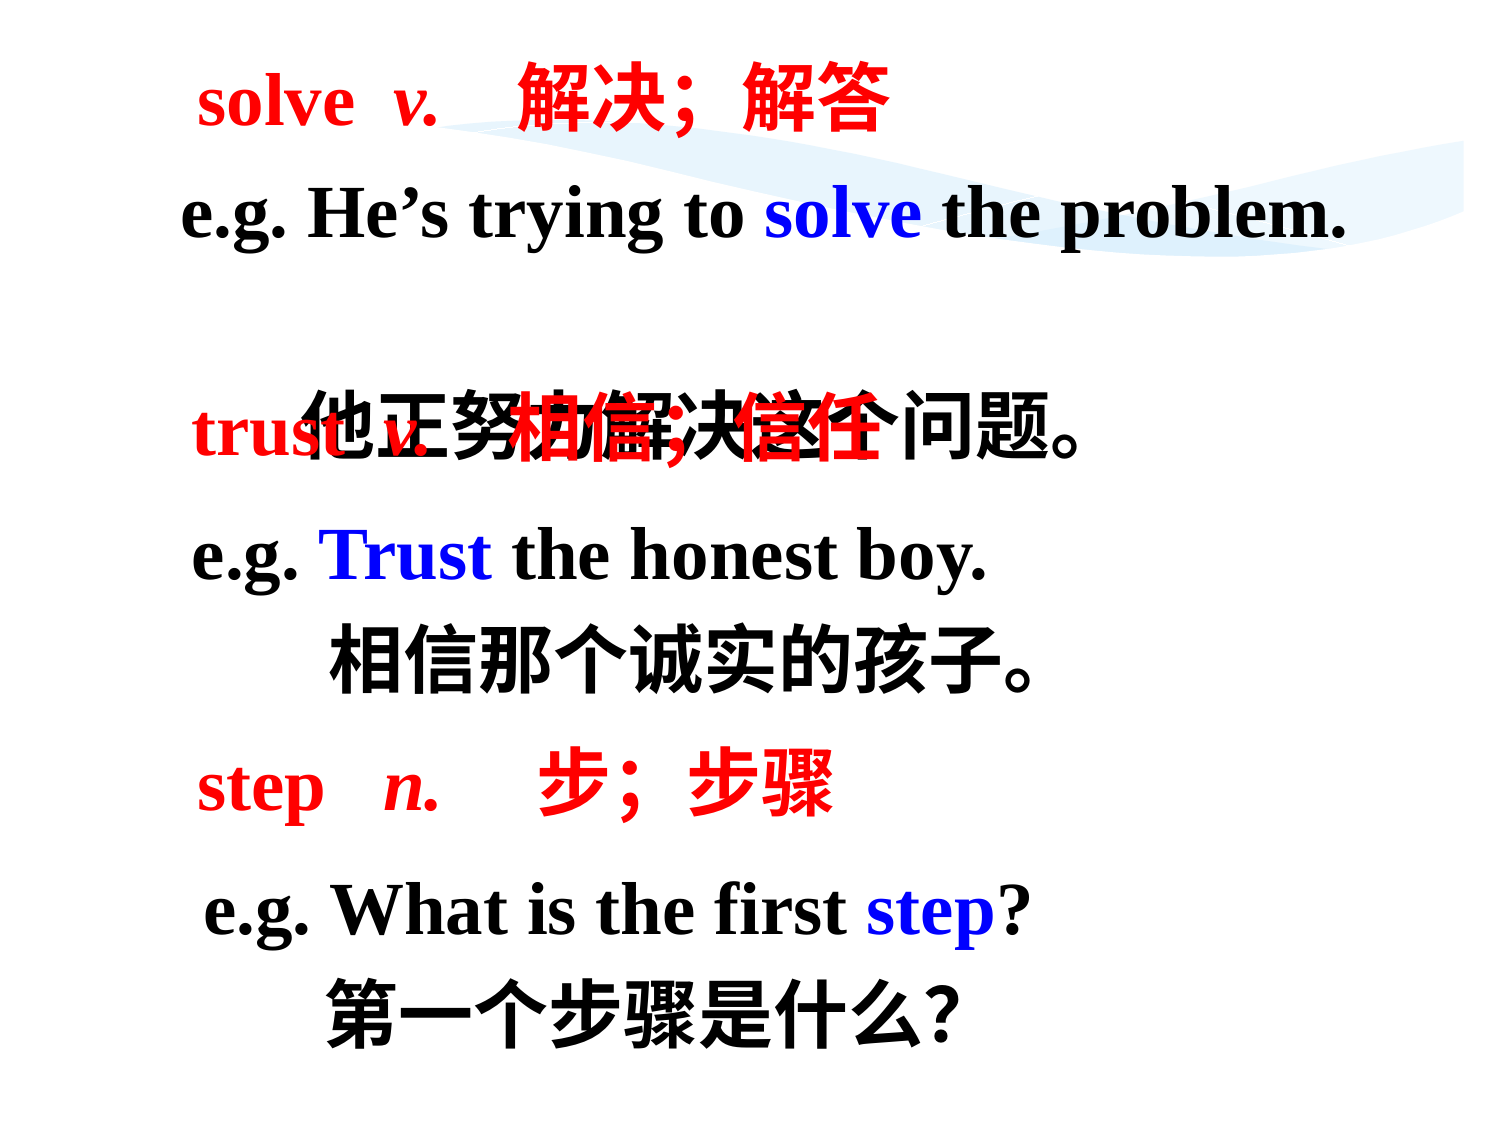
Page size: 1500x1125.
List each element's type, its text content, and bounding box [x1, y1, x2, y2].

text_box trust v. 相信；信任 [177, 373, 1057, 479]
text_box solve v. 解决；解答 [182, 42, 957, 137]
text_box e.g. Trust the honest boy. 相信那个诚实的孩子。 [177, 479, 1412, 711]
text_box e.g. He’s trying to solve the problem. 他正努力解决这个问题。 [165, 137, 1388, 476]
text_box step n. 步；步骤 [182, 727, 1040, 833]
text_box e.g. What is the first step? 第一个步骤是什么？ [188, 834, 1057, 1065]
